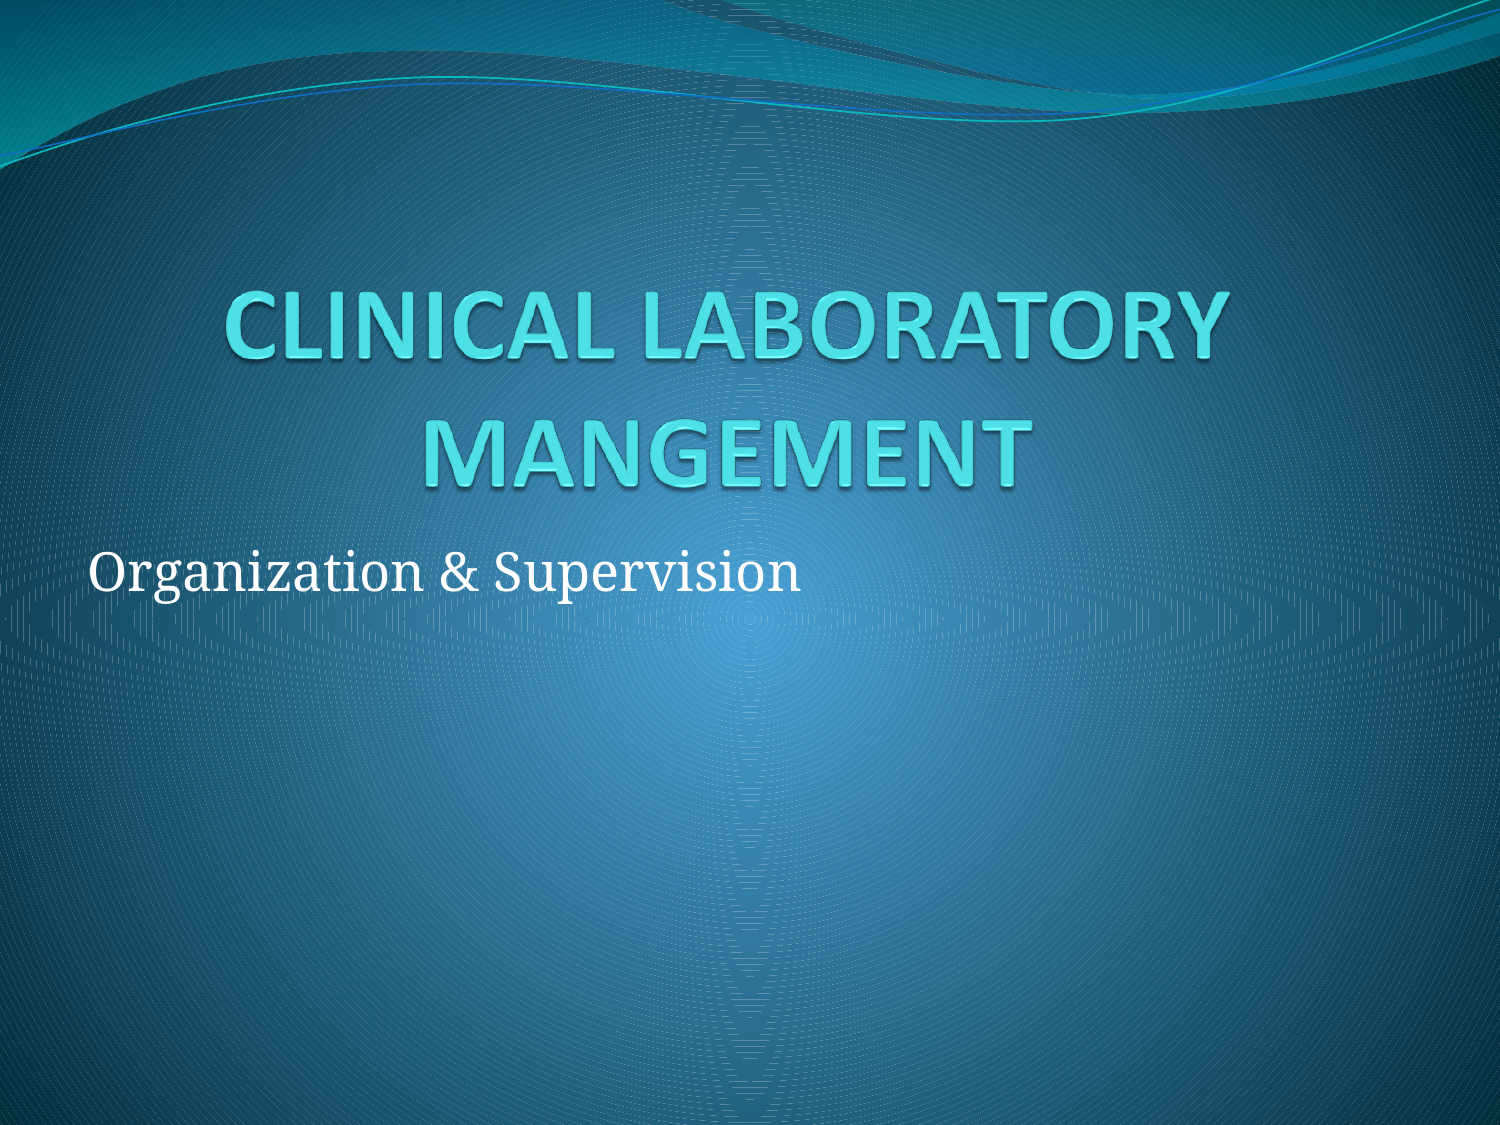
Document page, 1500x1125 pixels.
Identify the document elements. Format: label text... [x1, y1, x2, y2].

table_cell [134, 529, 1327, 538]
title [140, 224, 1322, 526]
subtitle Organization & Supervision [87, 529, 1377, 818]
